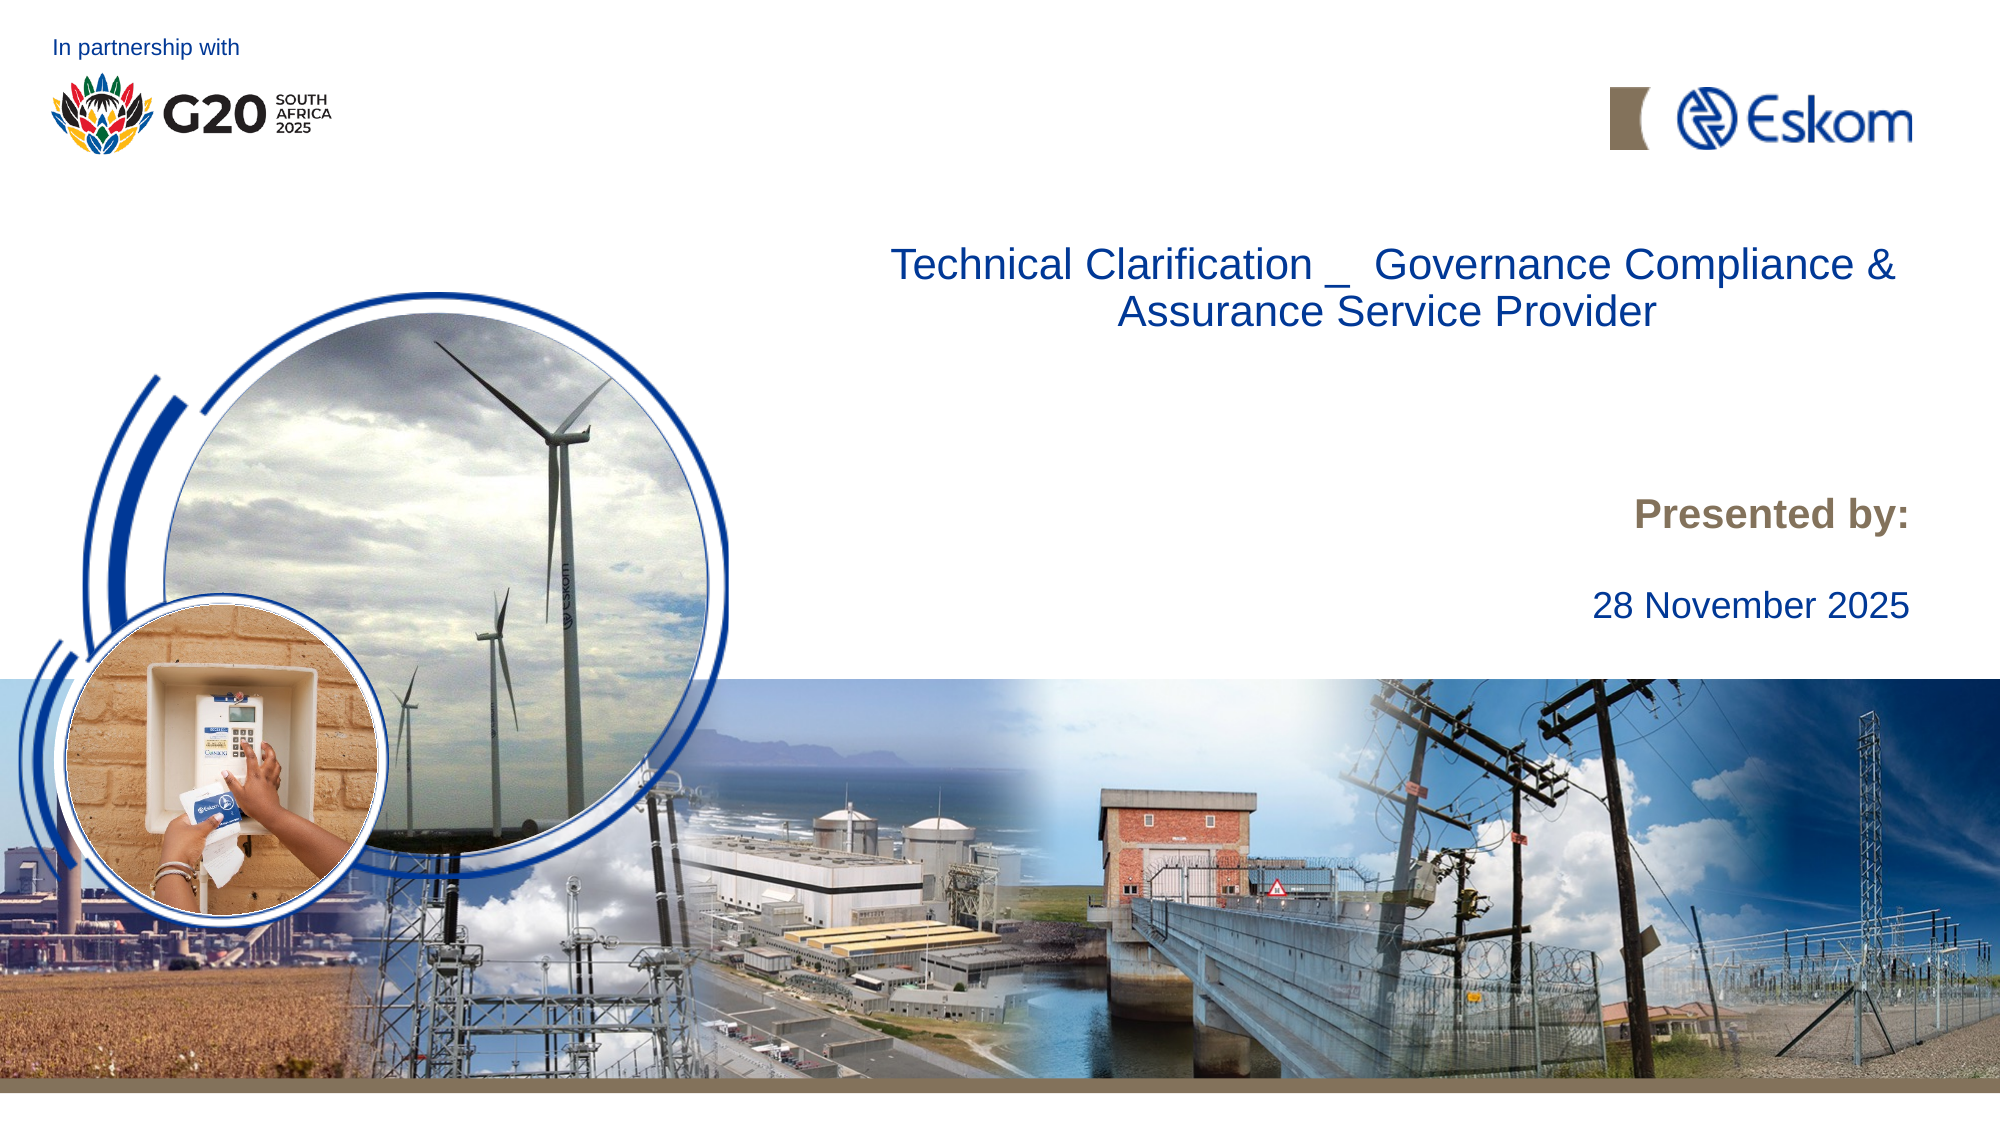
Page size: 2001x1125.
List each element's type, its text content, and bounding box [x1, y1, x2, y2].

picture [50, 72, 337, 155]
subtitle Presented by: [757, 479, 1926, 540]
list 28 November 2025 [757, 578, 1926, 633]
picture [0, 313, 2000, 1078]
title Technical Clarification _ Governance Compliance & Assurance Service Provider [862, 232, 1926, 344]
